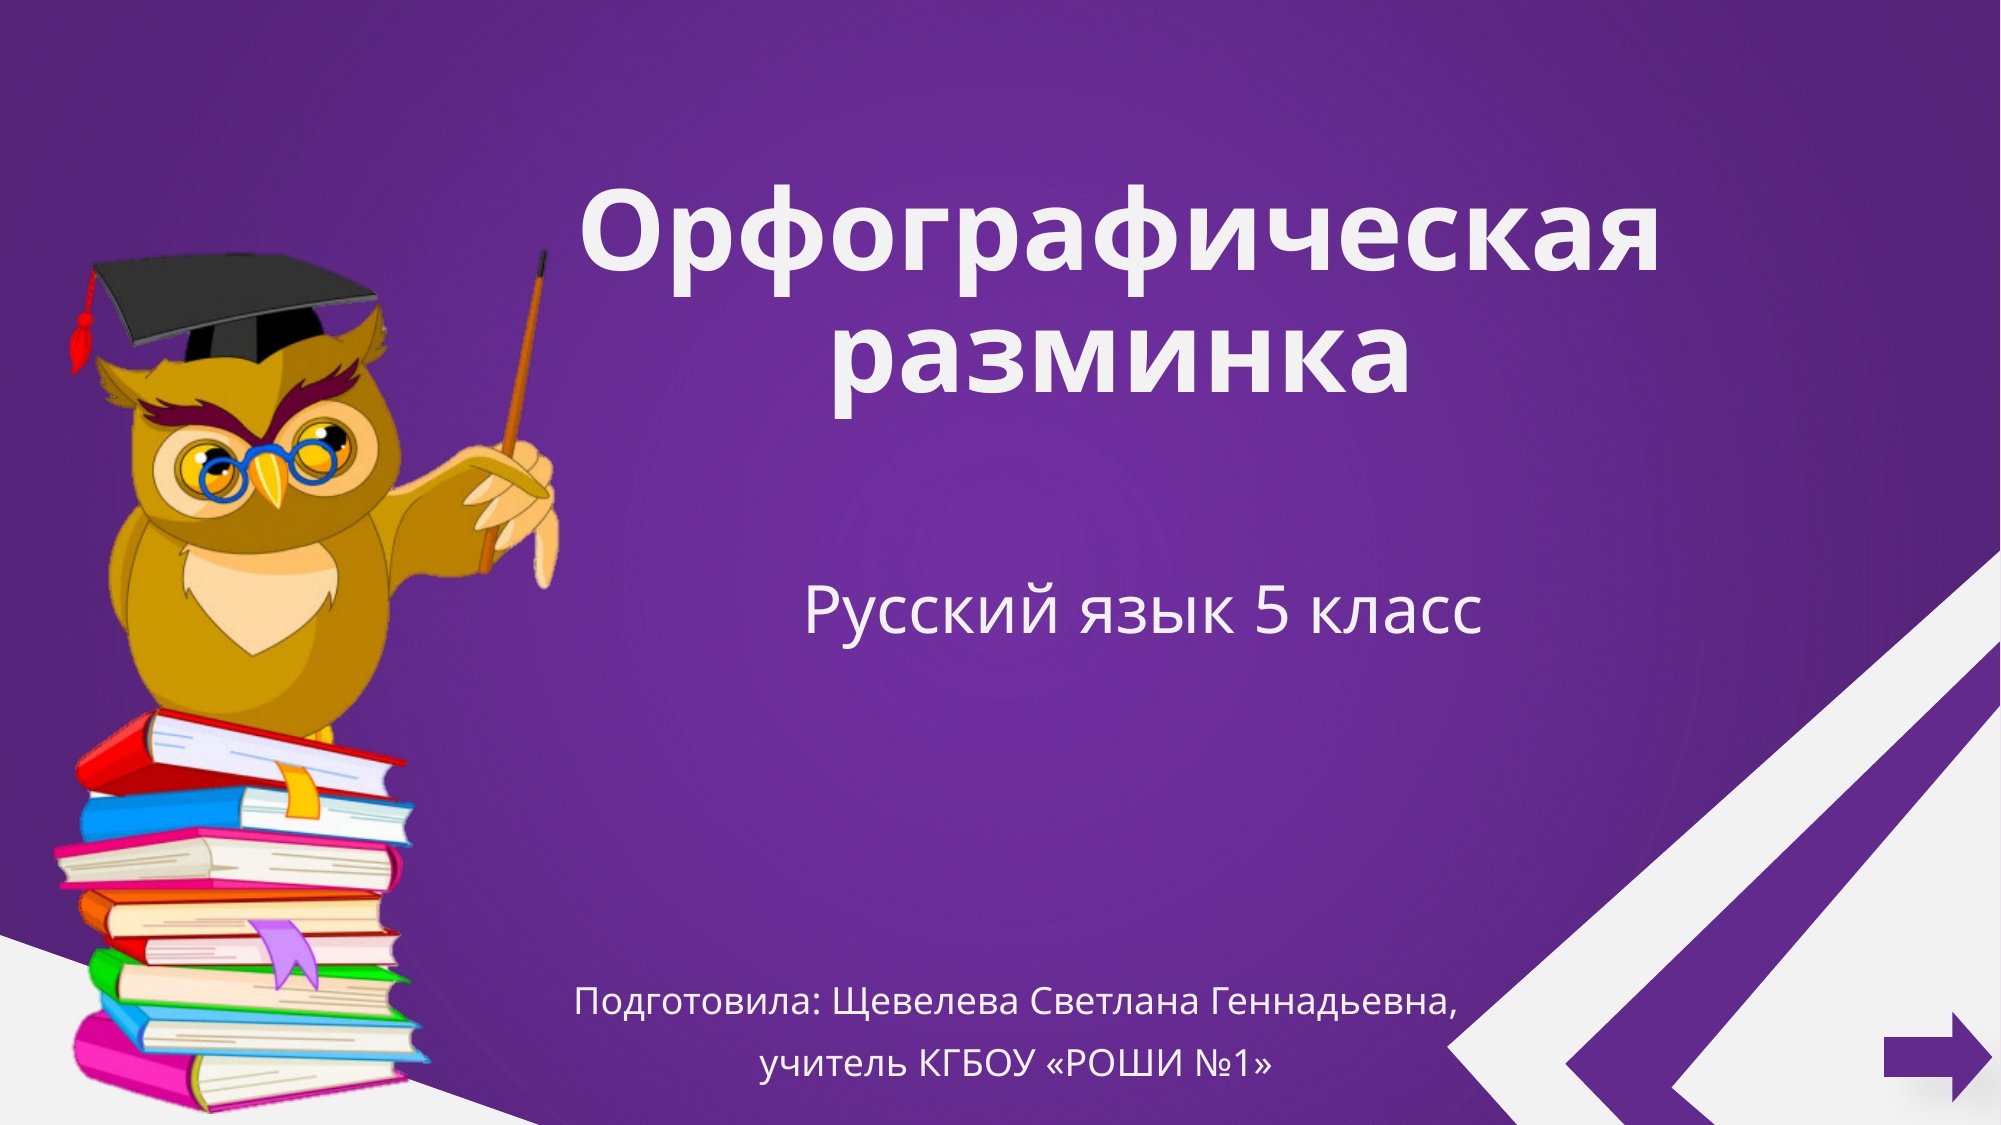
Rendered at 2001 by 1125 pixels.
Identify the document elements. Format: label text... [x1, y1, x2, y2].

text_box Подготовила: Щевелева Светлана Геннадьевна, учитель КГБОУ «РОШИ №1» [631, 974, 1496, 1103]
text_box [1496, 722, 2000, 1125]
subtitle Русский язык 5 класс [631, 568, 1744, 697]
title Орфографическая разминка [468, 0, 1774, 425]
picture [0, 0, 2001, 1125]
text_box [0, 1114, 543, 1125]
